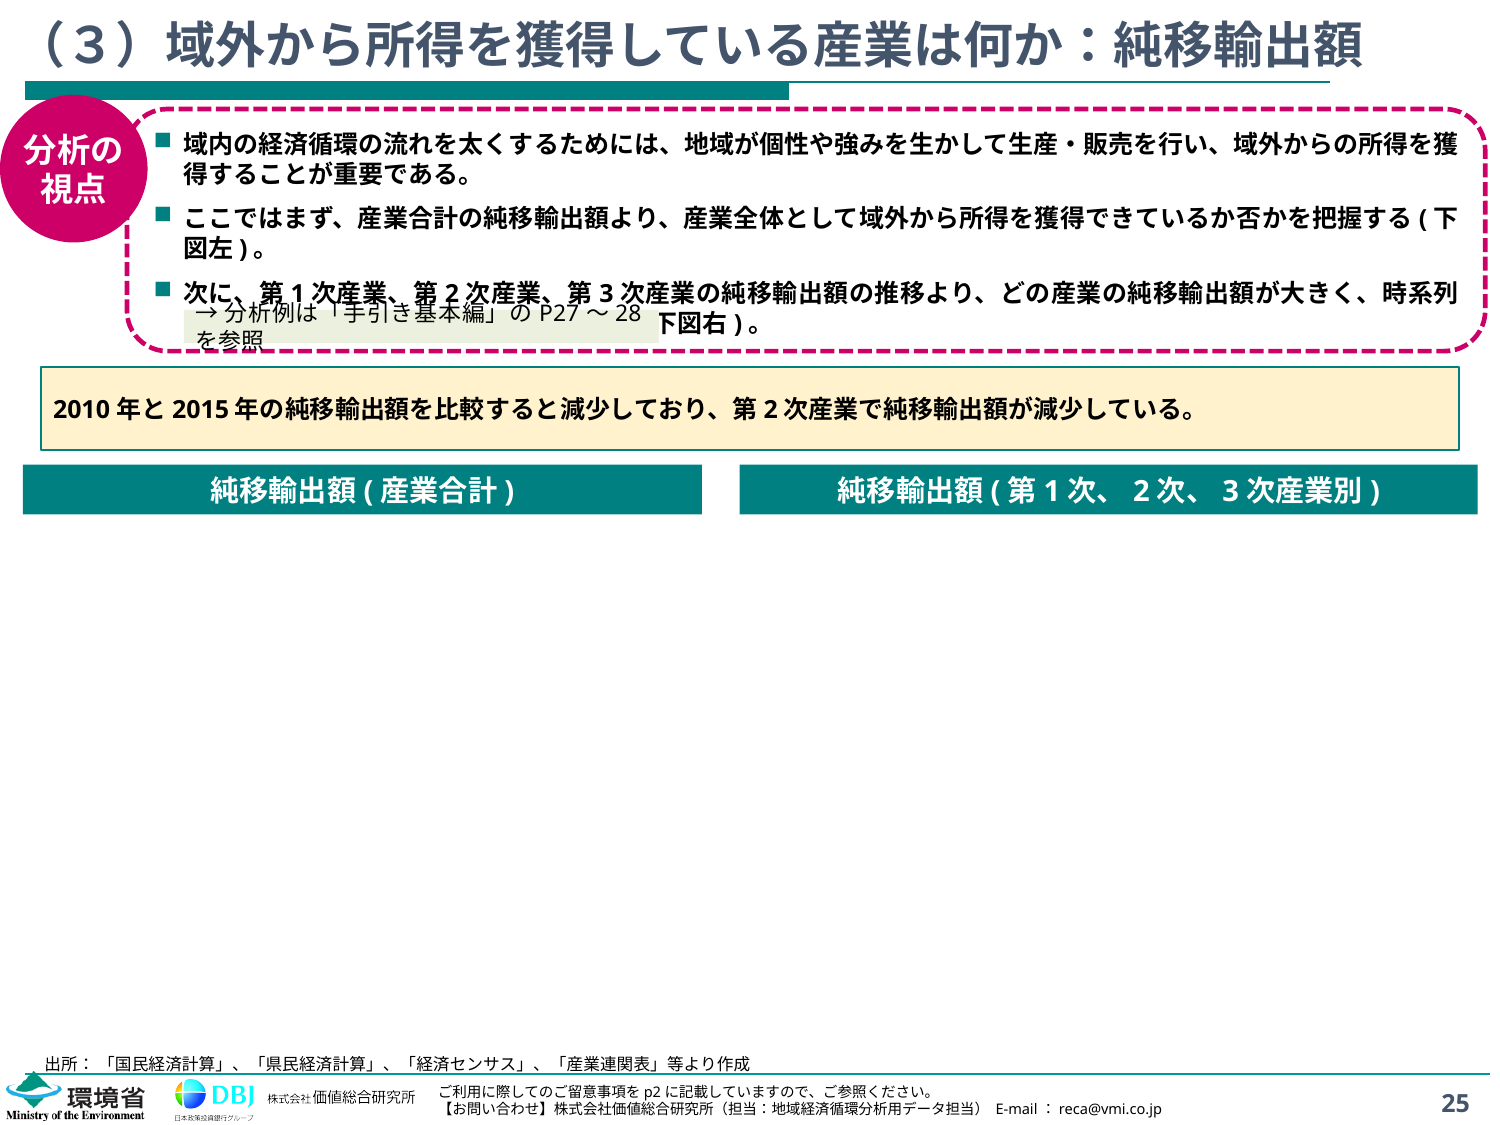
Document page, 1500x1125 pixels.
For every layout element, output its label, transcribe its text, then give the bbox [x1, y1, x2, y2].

title （３）域外から所得を獲得している産業は何か：純移輸出額 [0, 0, 1479, 82]
text_box 分析の 視点 [0, 94, 148, 243]
text_box →分析例は「手引き基本編」のP27～28を参照 [183, 309, 659, 343]
picture [171, 1082, 419, 1125]
text_box 2010年と2015年の純移輸出額を比較すると減少しており、第2次産業で純移輸出額が減少している。 [41, 366, 1459, 450]
text_box 純移輸出額(第1次、2次、3次産業別) [739, 464, 1478, 515]
text_box 出所： 「国民経済計算」、「県民経済計算」、「経済センサス」、「産業連関表」等より作成 [29, 1046, 823, 1082]
picture [2, 1071, 148, 1125]
slide_number 25 [1411, 1079, 1500, 1122]
text_box 純移輸出額(産業合計) [22, 464, 702, 515]
text_box 域内の経済循環の流れを太くするためには、地域が個性や強みを生かして生産・販売を行い、域外からの所得を獲得することが重要である。 ここではまず、産業合計の純移輸出額より、産業全体として域外から所得を獲得できているか否かを把握する(下図左)。 次に、第1次産業、第2次産業、第3次産業の純移輸出額の推移より、どの産業の純移輸出額が大きく、時系列でどのように変化しているかを把握する(下図右)。 [126, 109, 1486, 352]
